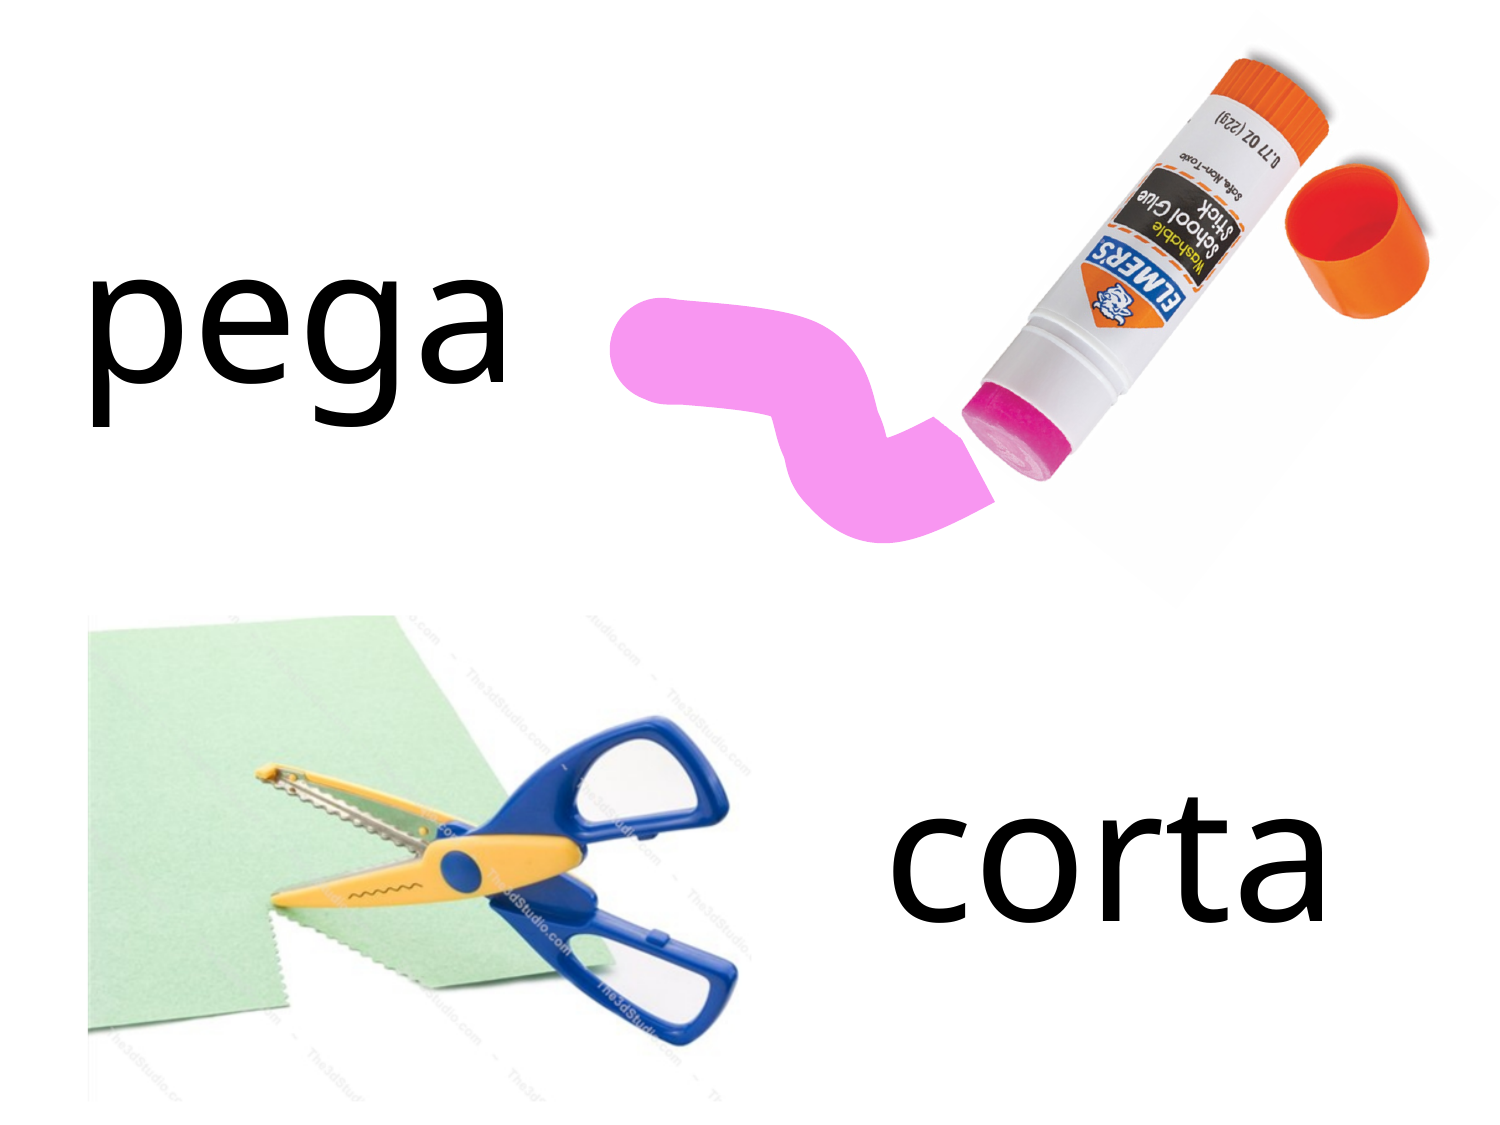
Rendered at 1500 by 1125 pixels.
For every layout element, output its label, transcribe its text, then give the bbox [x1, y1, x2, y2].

text_box pega [62, 187, 725, 428]
picture [934, 10, 1499, 608]
picture [62, 571, 775, 1125]
text_box corta [868, 726, 1353, 967]
text_box [659, 347, 972, 494]
